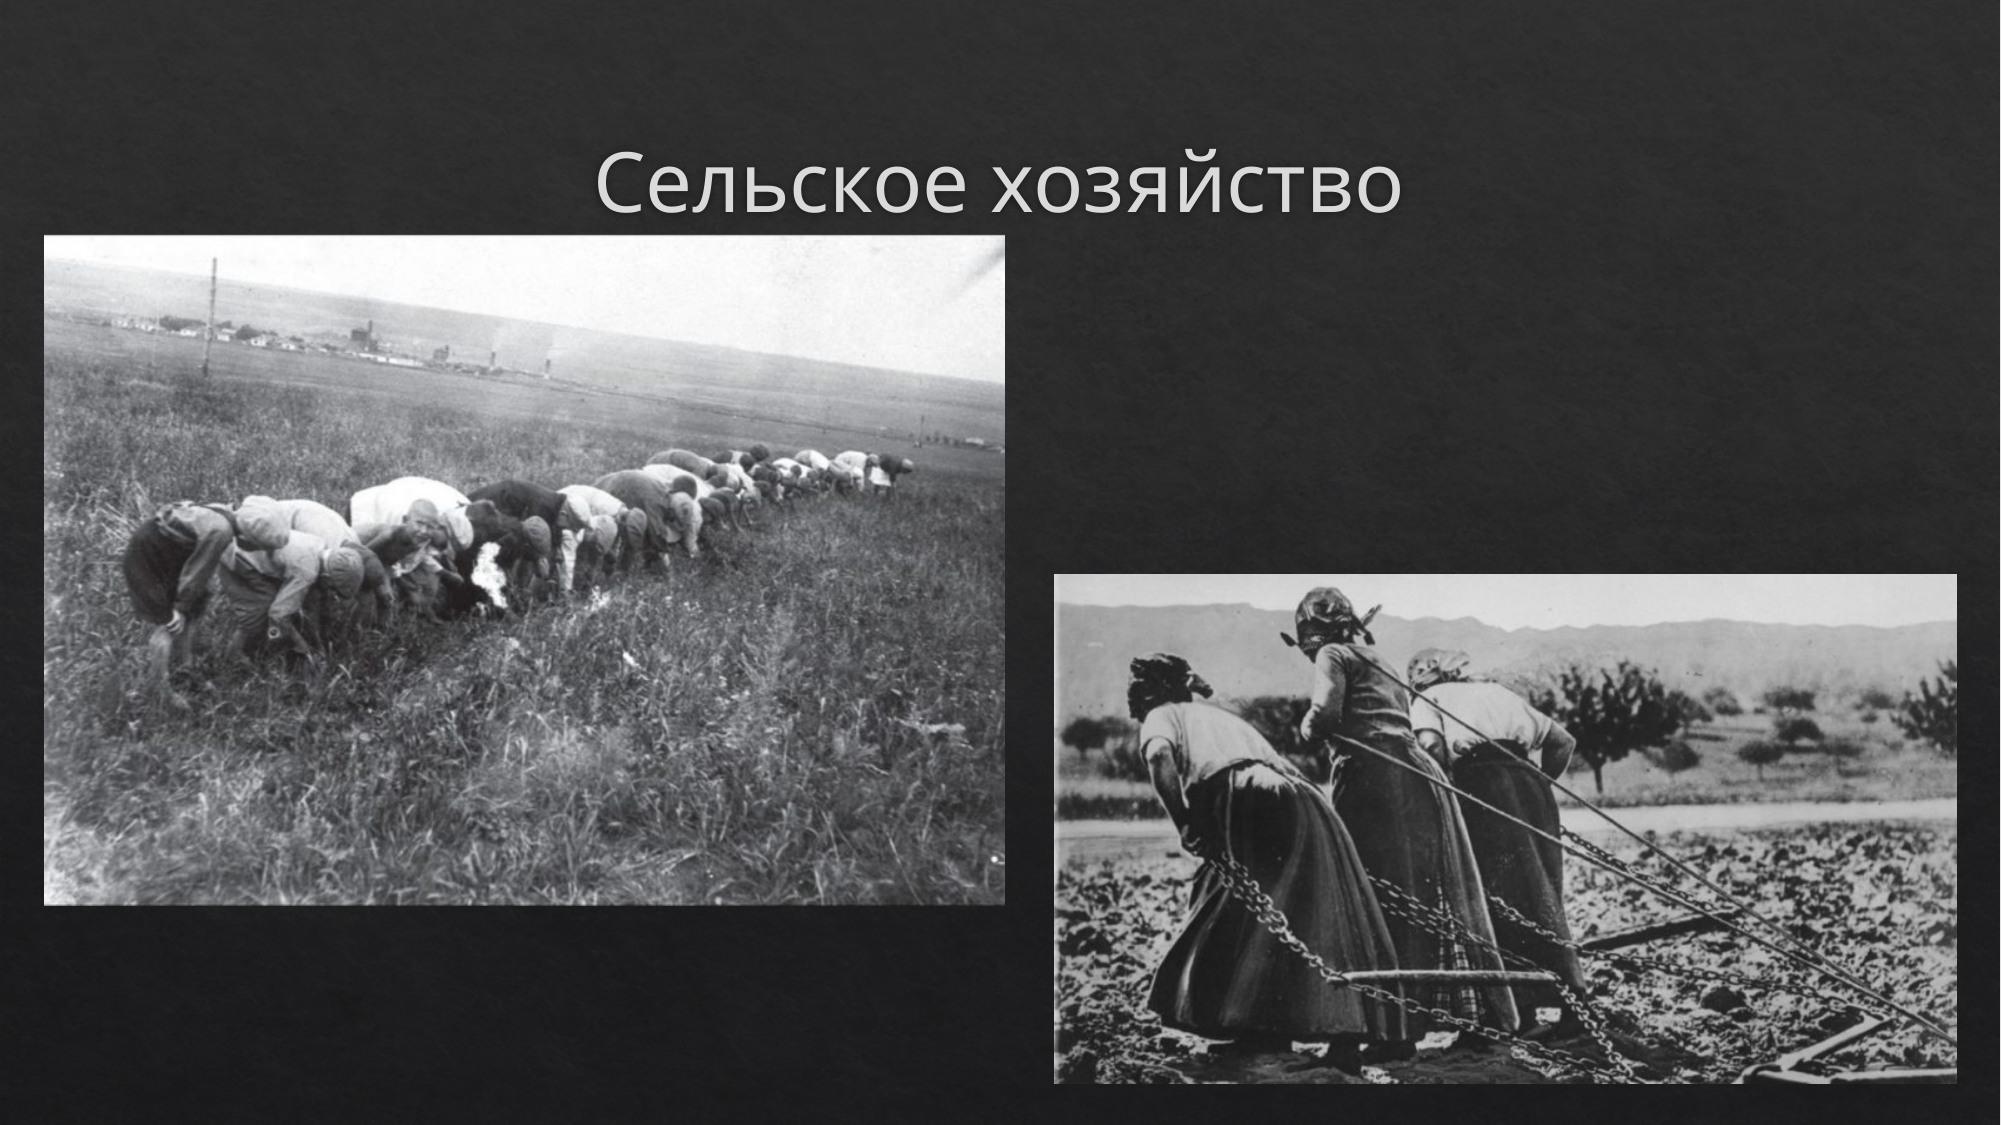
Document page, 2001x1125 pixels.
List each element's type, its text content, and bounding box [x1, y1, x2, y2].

title Сельское хозяйство [149, 99, 1849, 260]
picture [1054, 574, 1958, 1084]
picture [44, 234, 1006, 906]
